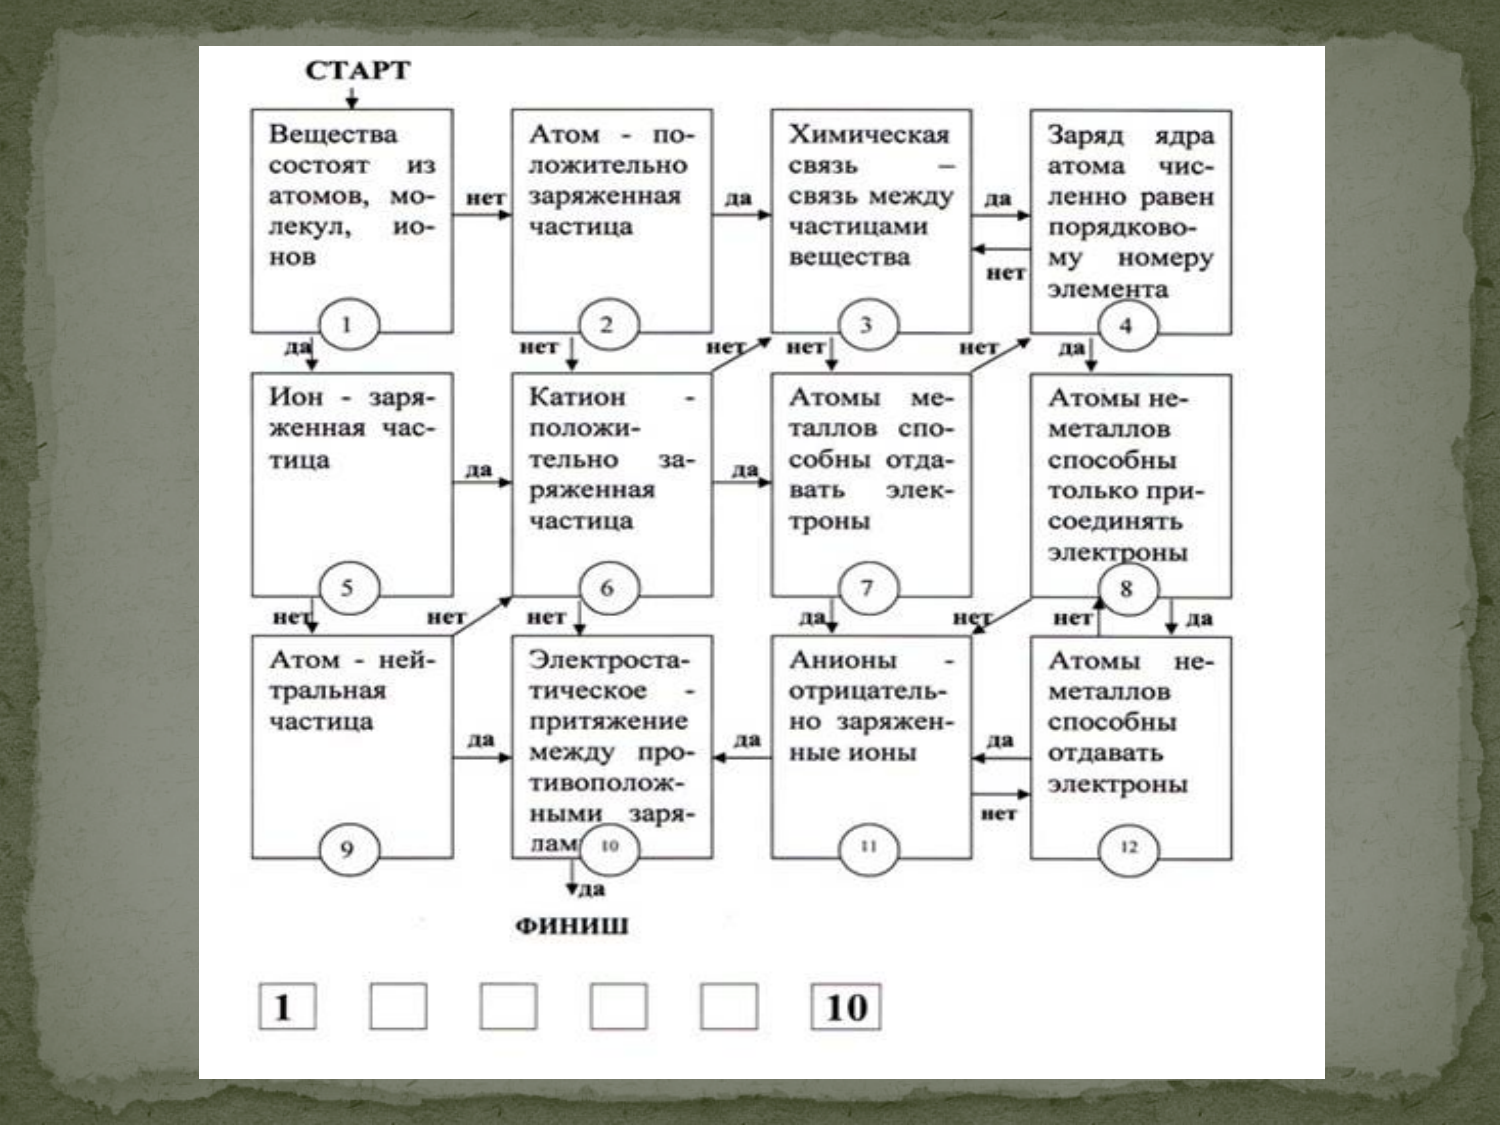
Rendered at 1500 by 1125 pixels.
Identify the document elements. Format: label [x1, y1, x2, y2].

list [202, 49, 1323, 1077]
